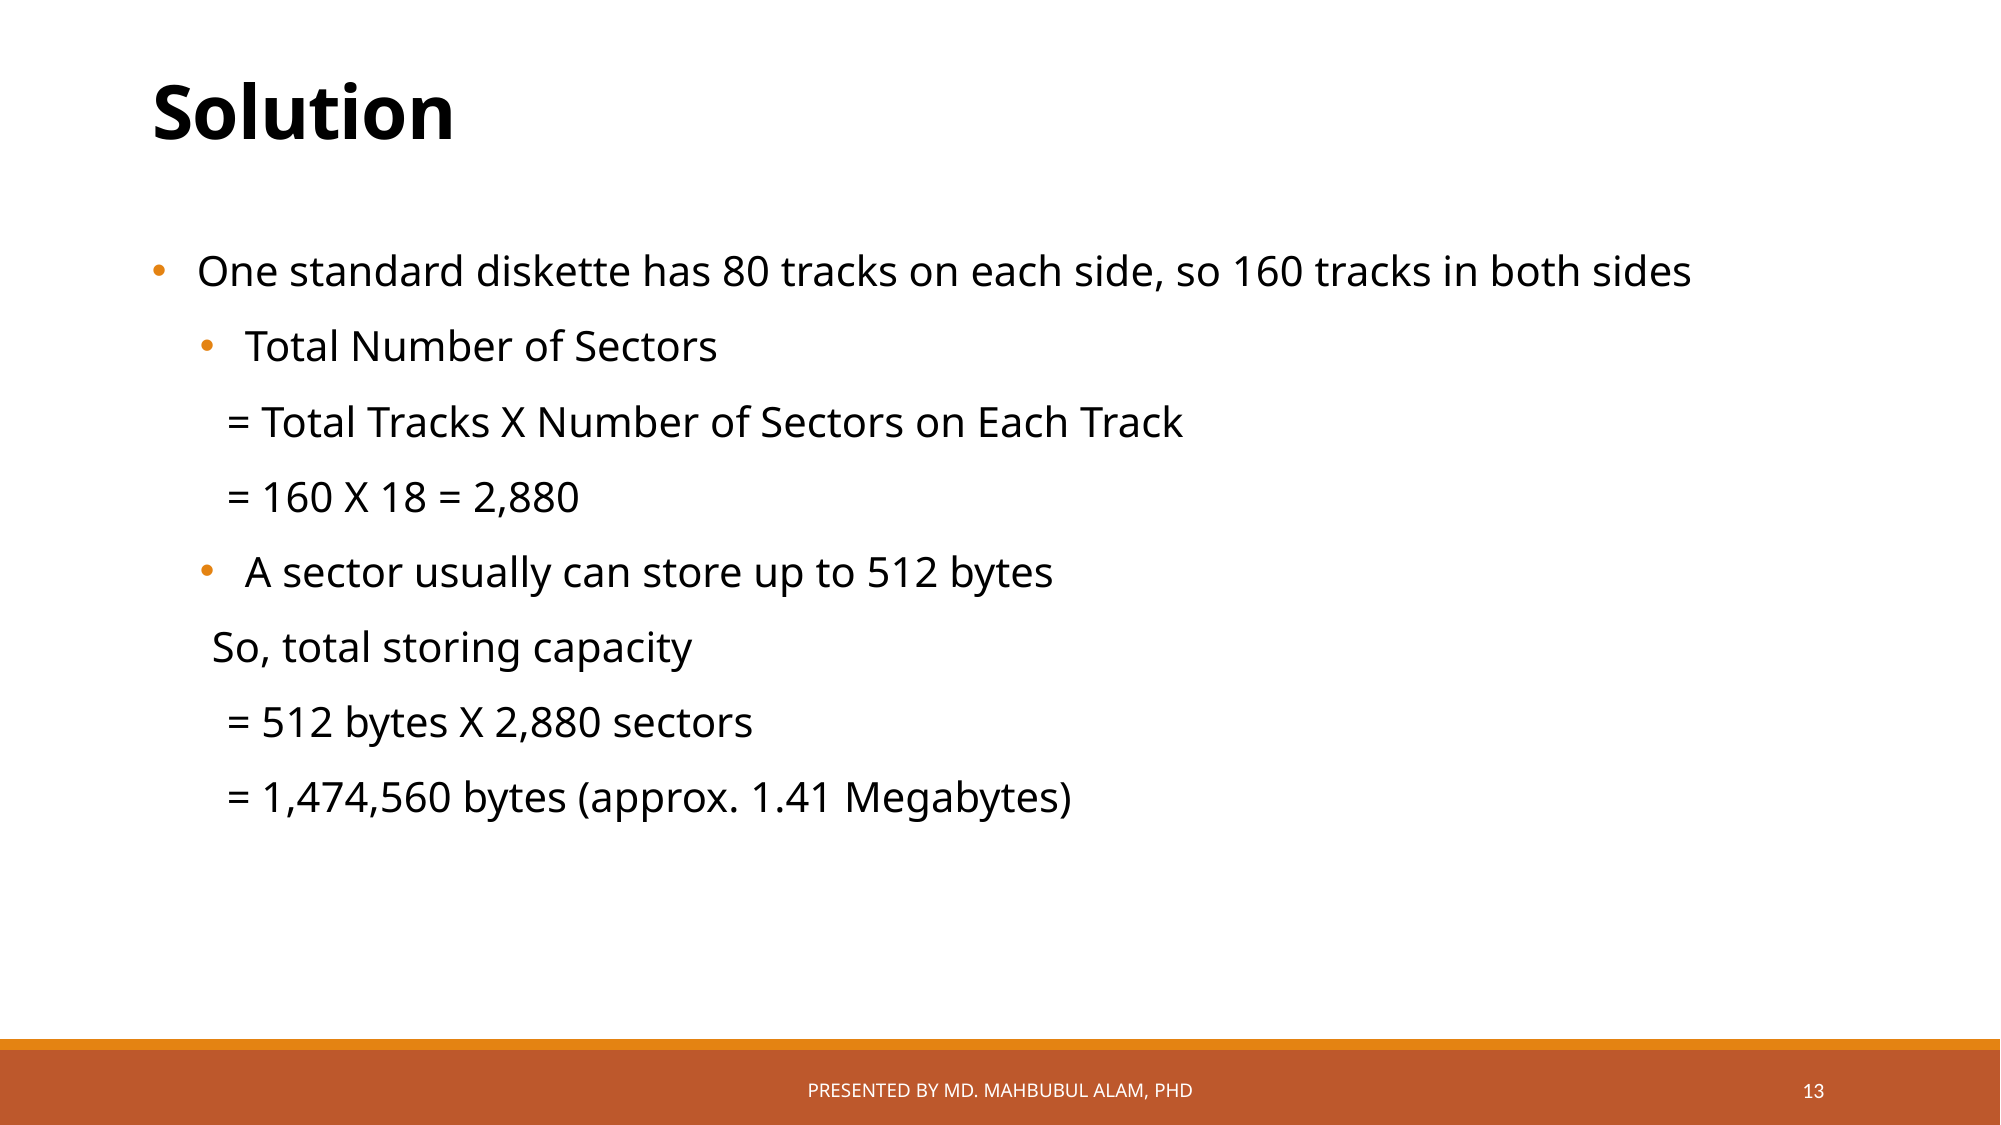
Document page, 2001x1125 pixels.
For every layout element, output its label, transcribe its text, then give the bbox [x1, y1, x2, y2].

list One standard diskette has 80 tracks on each side, so 160 tracks in both sides Total Number of Sectors = Total Tracks X Number of Sectors on Each Track = 160 X 18 = 2,880 A sector usually can store up to 512 bytes So, total storing capacity = 512 bytes X 2,880 sectors = 1,474,560 bytes (approx. 1.41 Megabytes) [151, 237, 1840, 1000]
title Solution [137, 75, 1830, 163]
slide_number 13 [1624, 1059, 1840, 1120]
footer Presented by Md. Mahbubul Alam, PhD [604, 1059, 1396, 1120]
